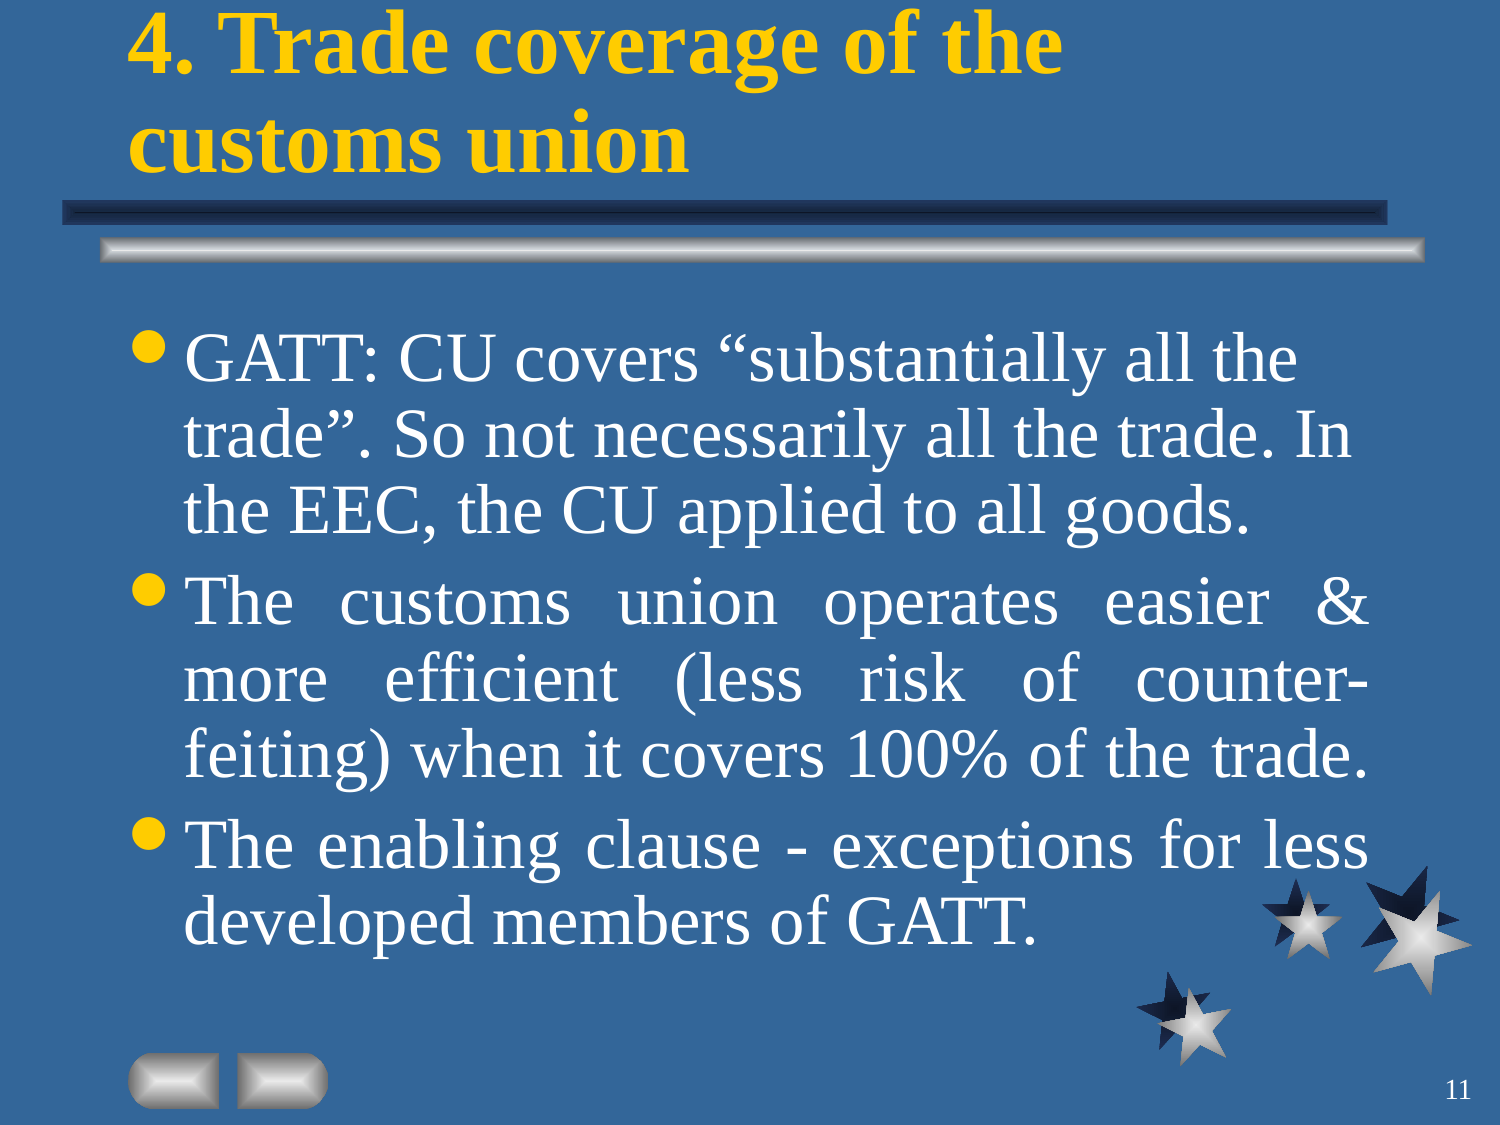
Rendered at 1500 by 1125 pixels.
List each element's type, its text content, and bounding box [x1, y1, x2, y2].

list GATT: CU covers “substantially all the trade”. So not necessarily all the trade. In the EEC, the CU applied to all goods. The customs union operates easier & more efficient (less risk of counter-feiting) when it covers 100% of the trade. The enabling clause - exceptions for less developed members of GATT. [112, 312, 1388, 988]
title 4. Trade coverage of the customs union [112, 0, 1388, 201]
slide_number 11 [1174, 1049, 1488, 1125]
